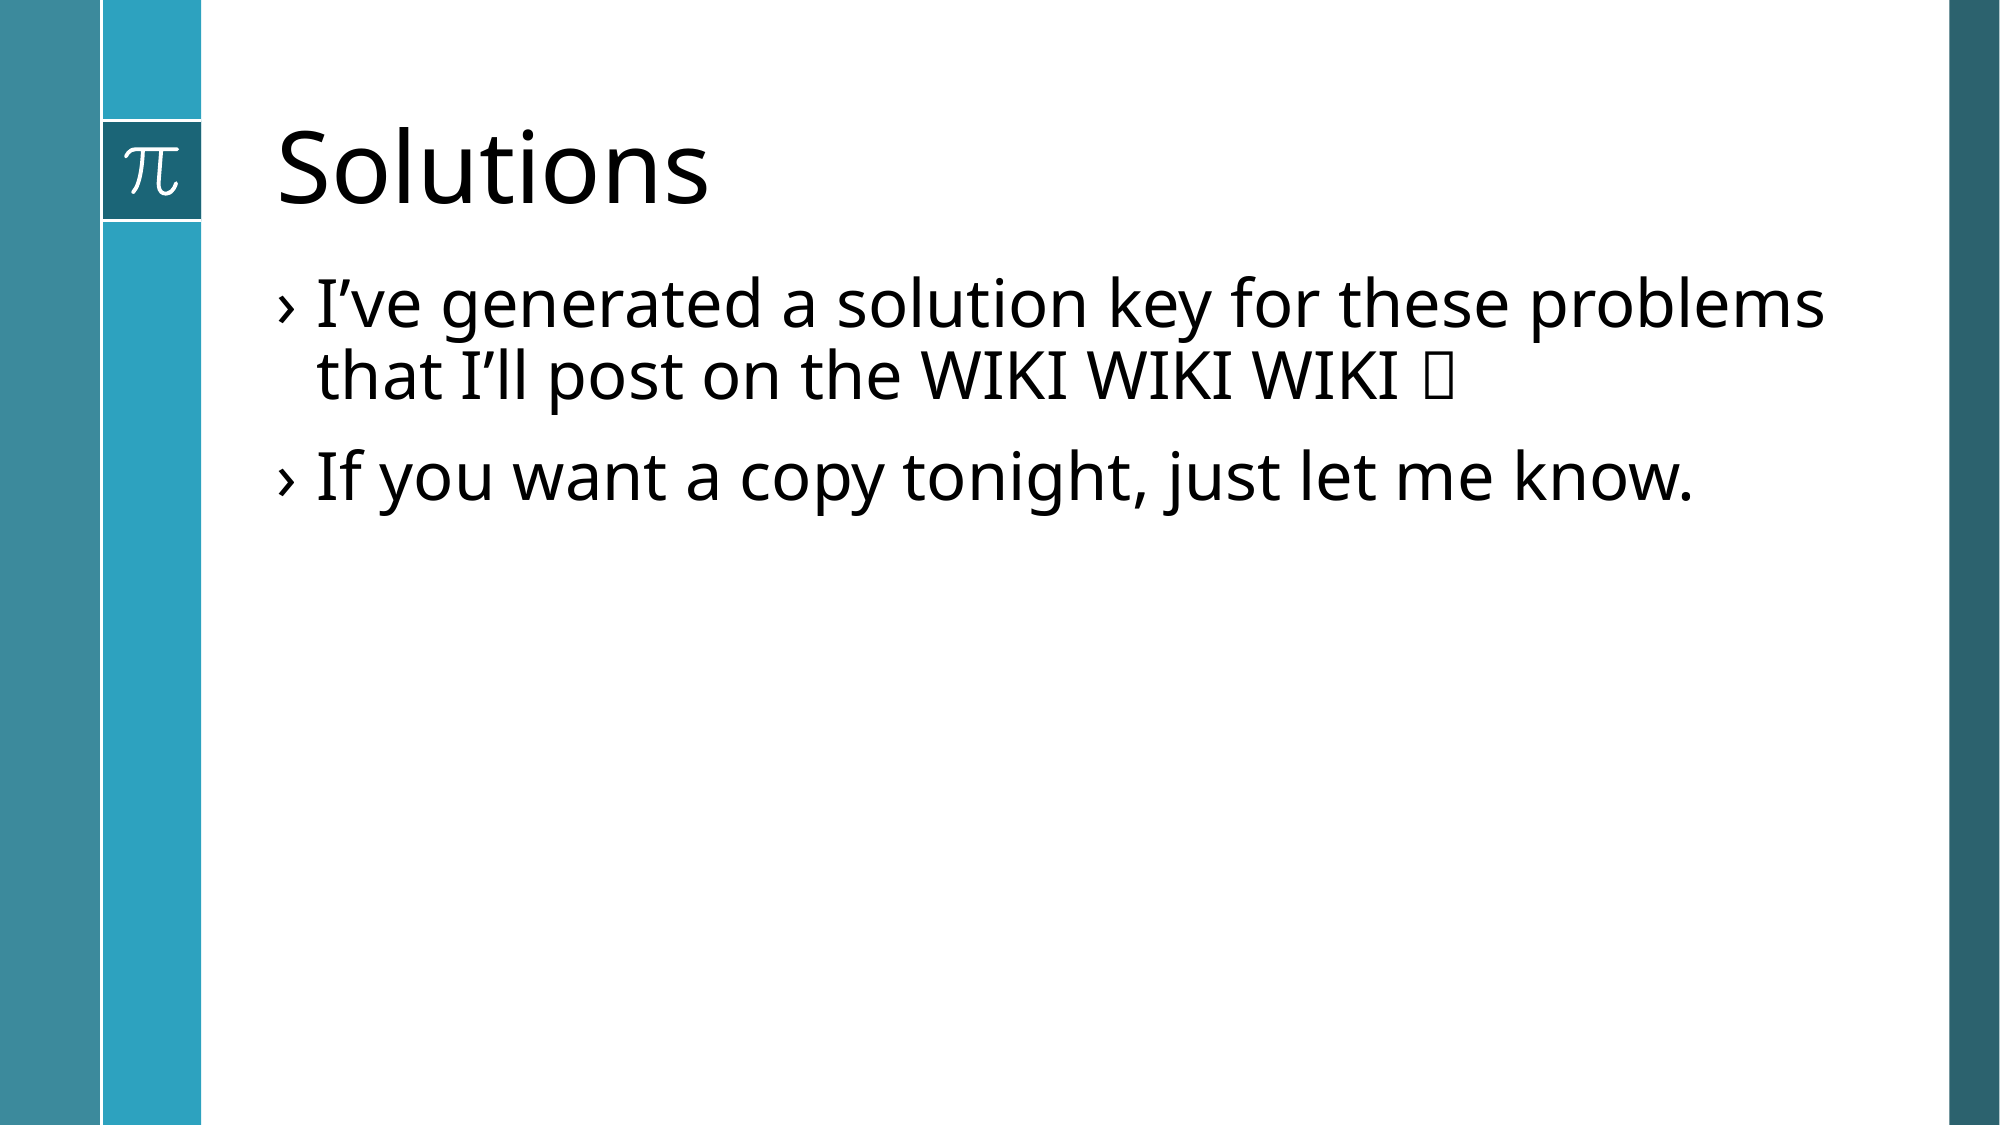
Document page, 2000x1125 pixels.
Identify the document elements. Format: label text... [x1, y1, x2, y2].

list I’ve generated a solution key for these problems that I’ll post on the WIKI WIKI WIKI  If you want a copy tonight, just let me know. [261, 262, 1867, 1013]
title Solutions [261, 29, 1867, 233]
